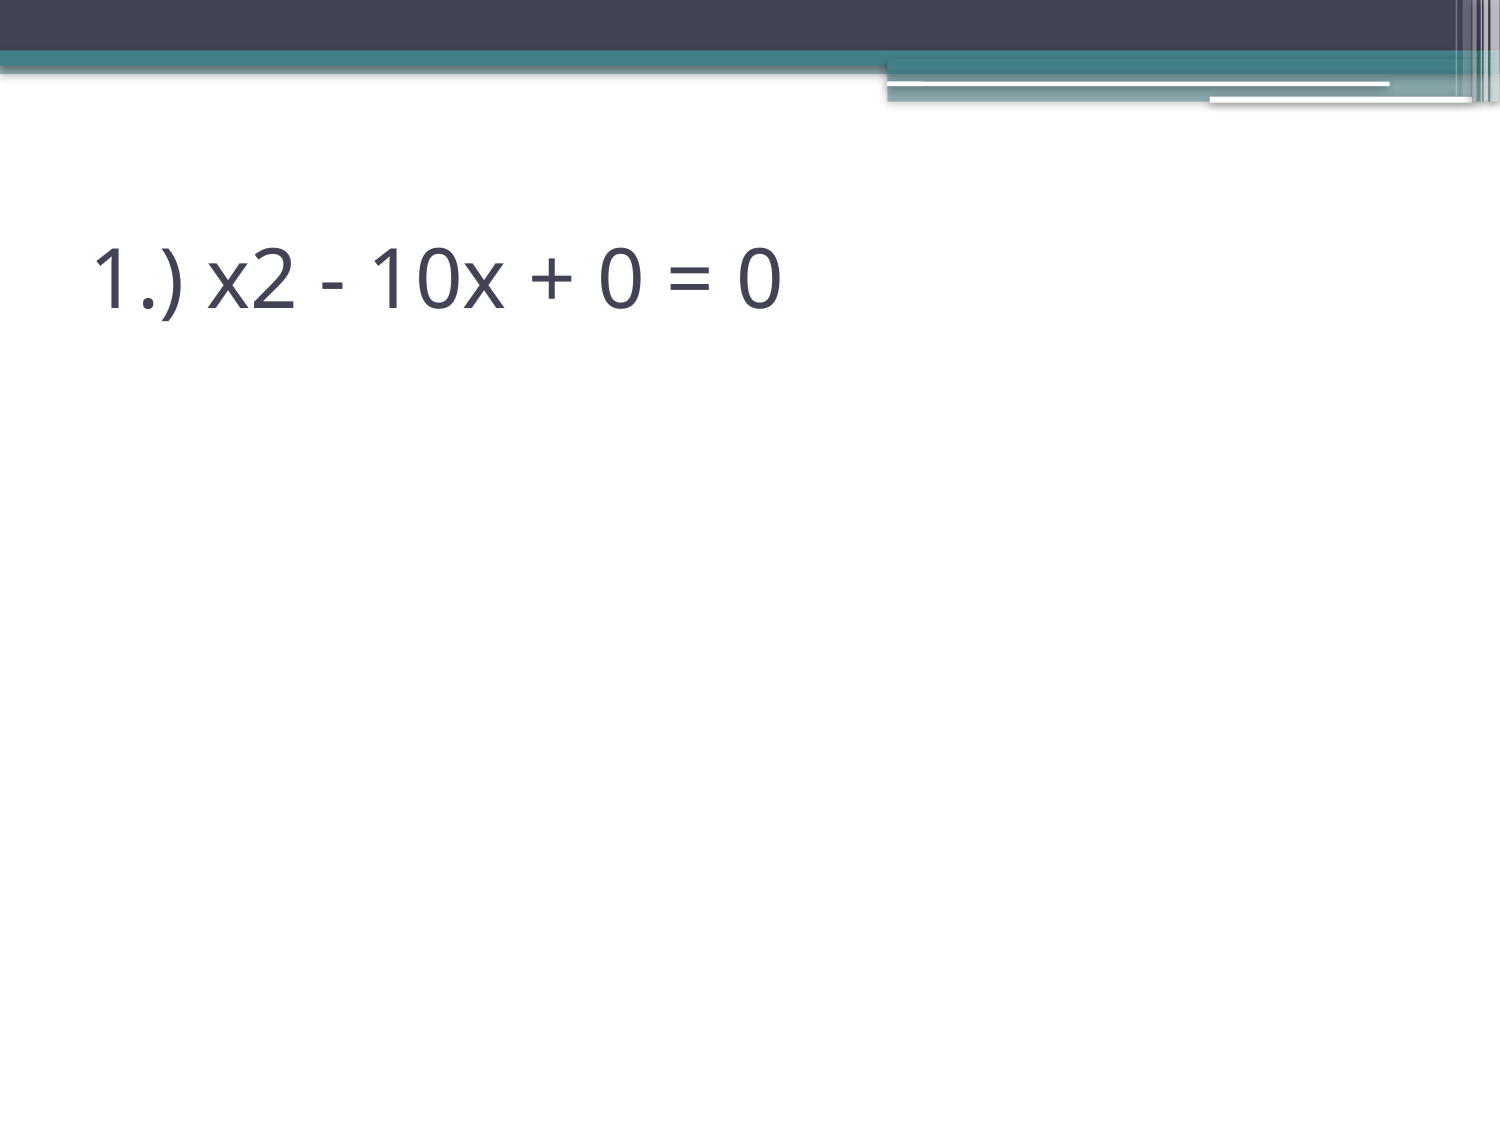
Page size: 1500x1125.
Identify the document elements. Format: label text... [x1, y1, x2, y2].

title 1.) x2 - 10x + 0 = 0 [75, 187, 1425, 363]
